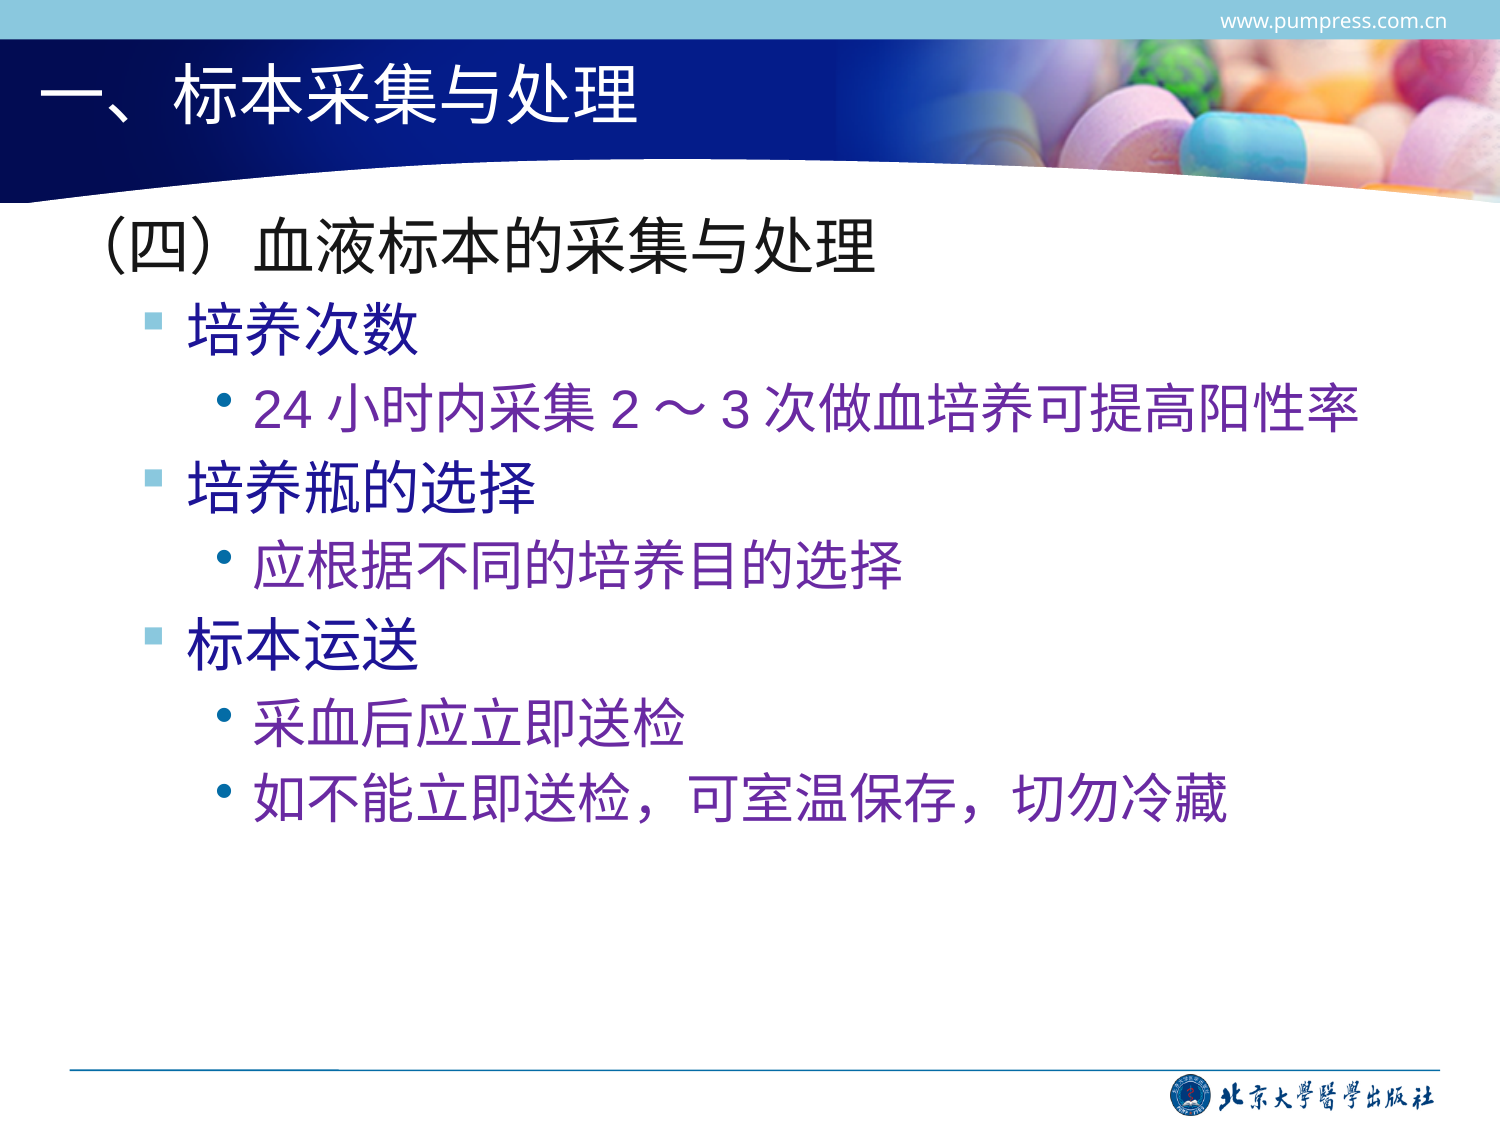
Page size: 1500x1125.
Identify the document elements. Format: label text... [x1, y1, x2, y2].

picture [1170, 1074, 1436, 1118]
title 一、标本采集与处理 [23, 46, 1349, 140]
picture [0, 40, 1500, 203]
list （四）血液标本的采集与处理 培养次数 24小时内采集2～3次做血培养可提高阳性率 培养瓶的选择 应根据不同的培养目的选择 标本运送 采血后应立即送检 如不能立即送检，可室温保存，切勿冷藏 [49, 198, 1463, 1026]
slide_number www.pumpress.com.cn [1024, 0, 1463, 38]
